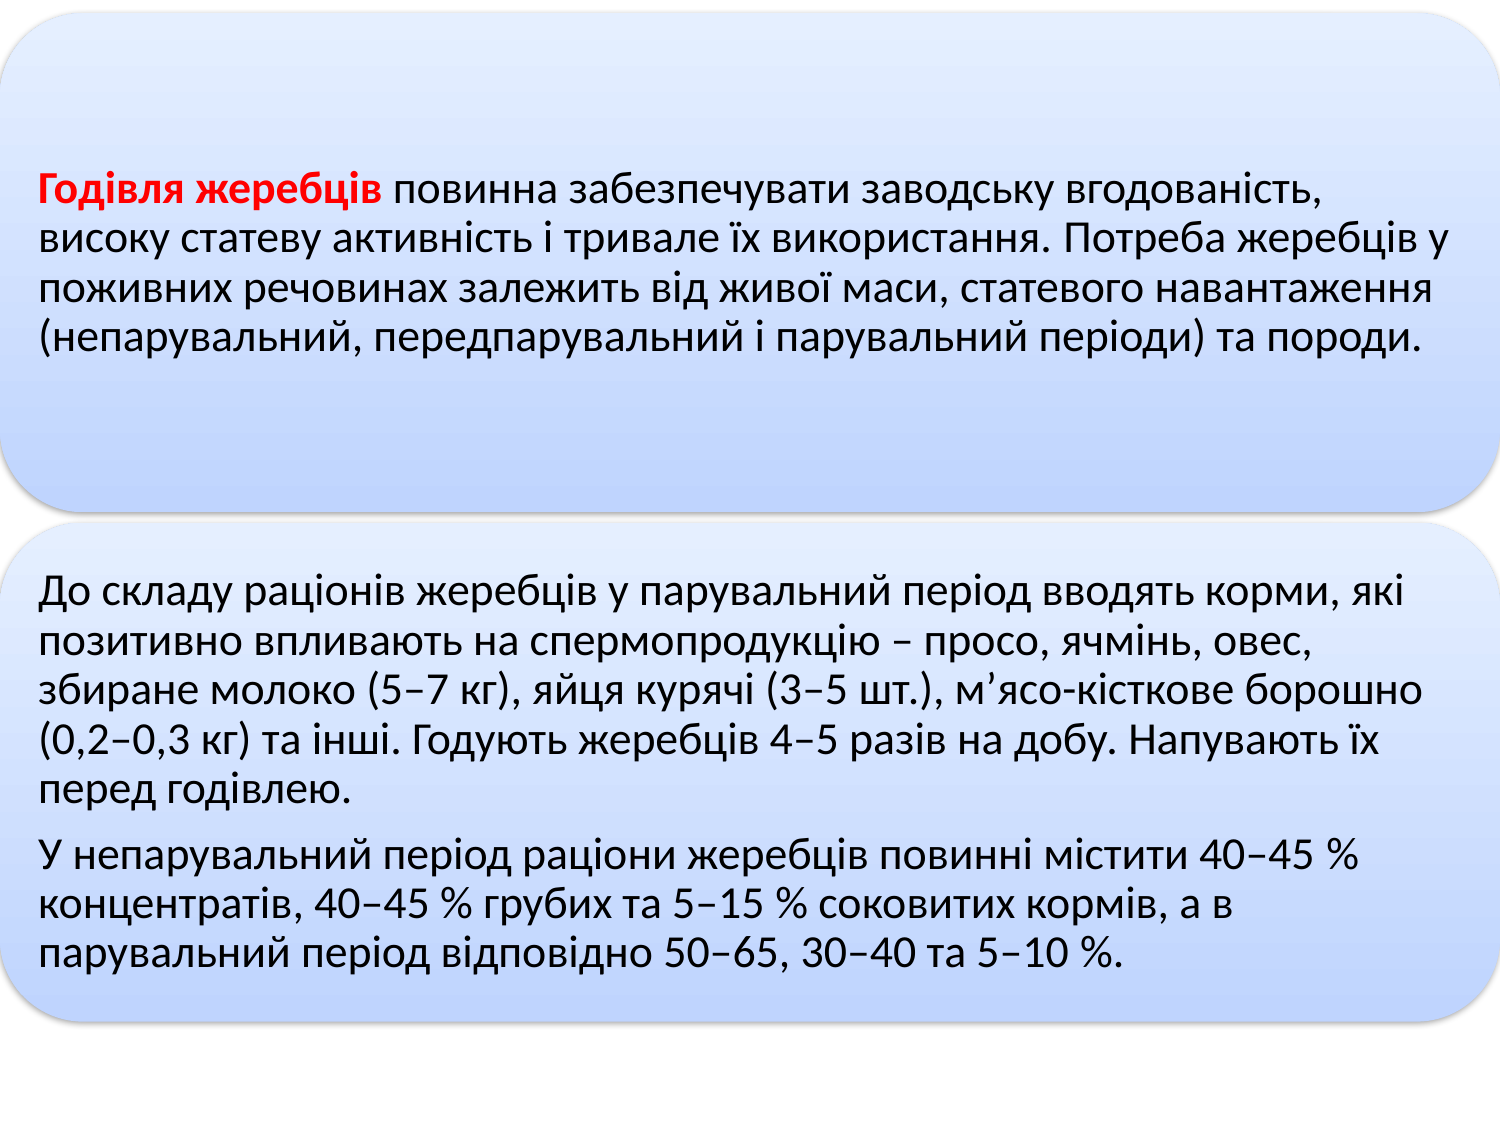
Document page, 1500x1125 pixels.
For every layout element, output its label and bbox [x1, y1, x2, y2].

text_box [0, 0, 1500, 1036]
